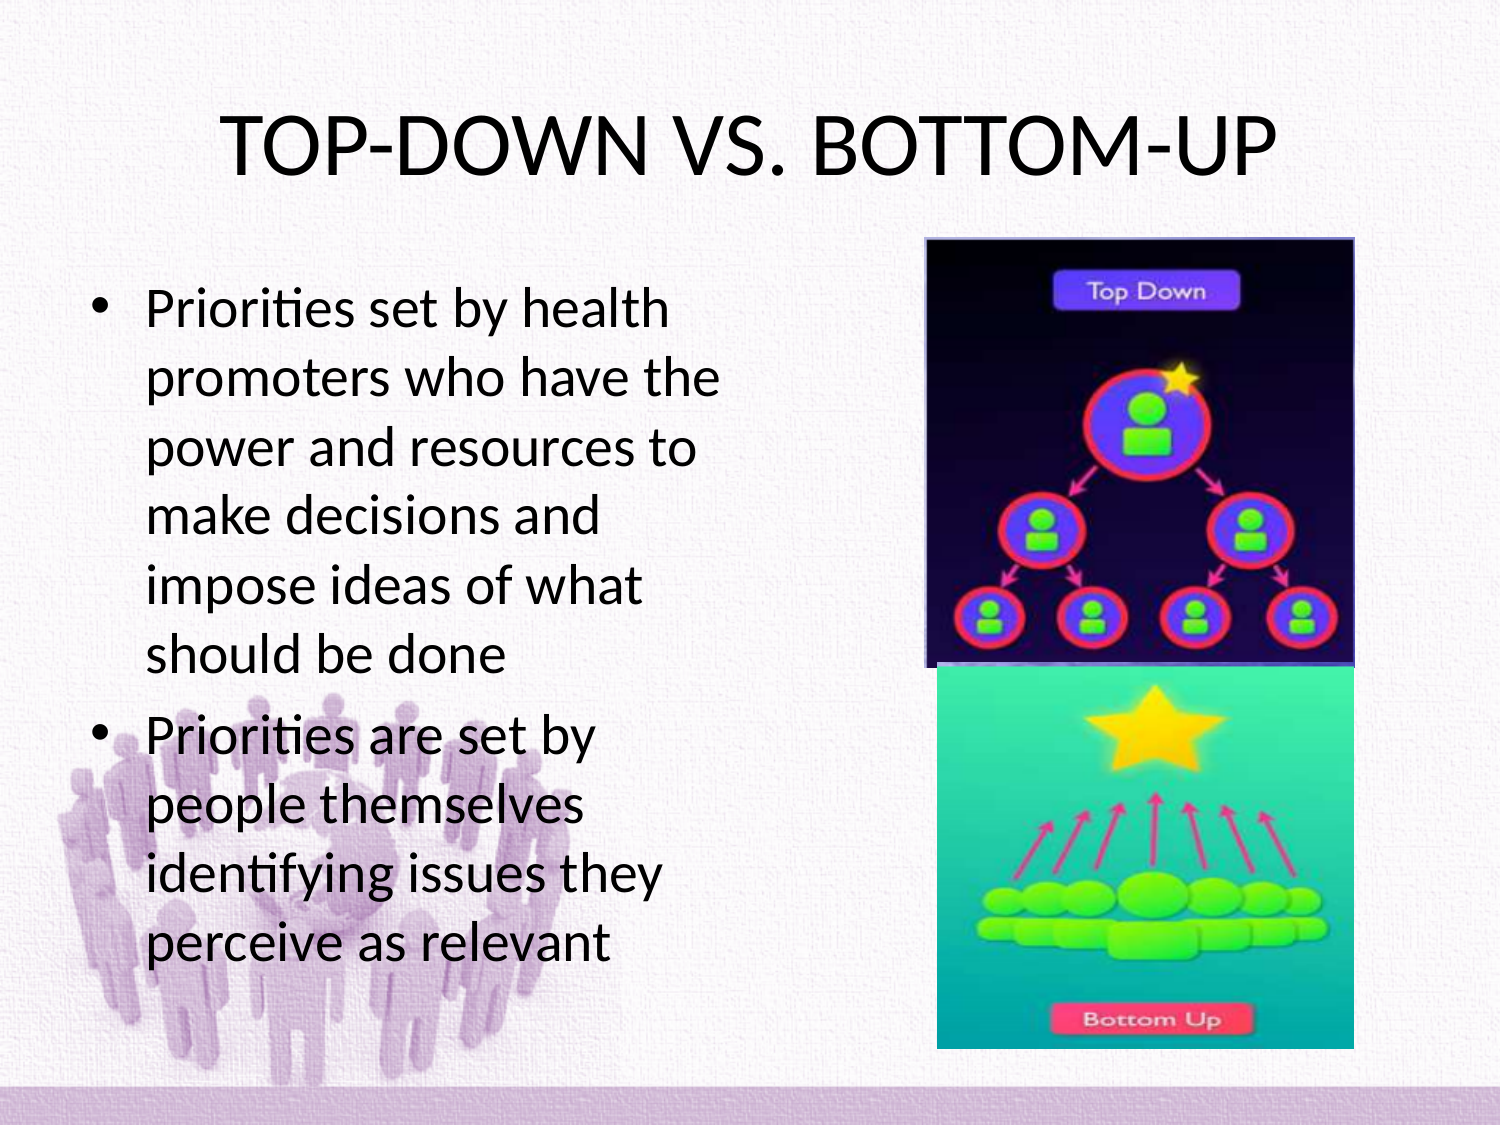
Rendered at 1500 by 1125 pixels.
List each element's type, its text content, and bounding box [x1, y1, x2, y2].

list Priorities set by health promoters who have the power and resources to make decisions and impose ideas of what should be done Priorities are set by people themselves identifying issues they perceive as relevant [75, 262, 738, 1005]
picture [924, 237, 1355, 1049]
title TOP-DOWN VS. BOTTOM-UP [75, 45, 1425, 233]
